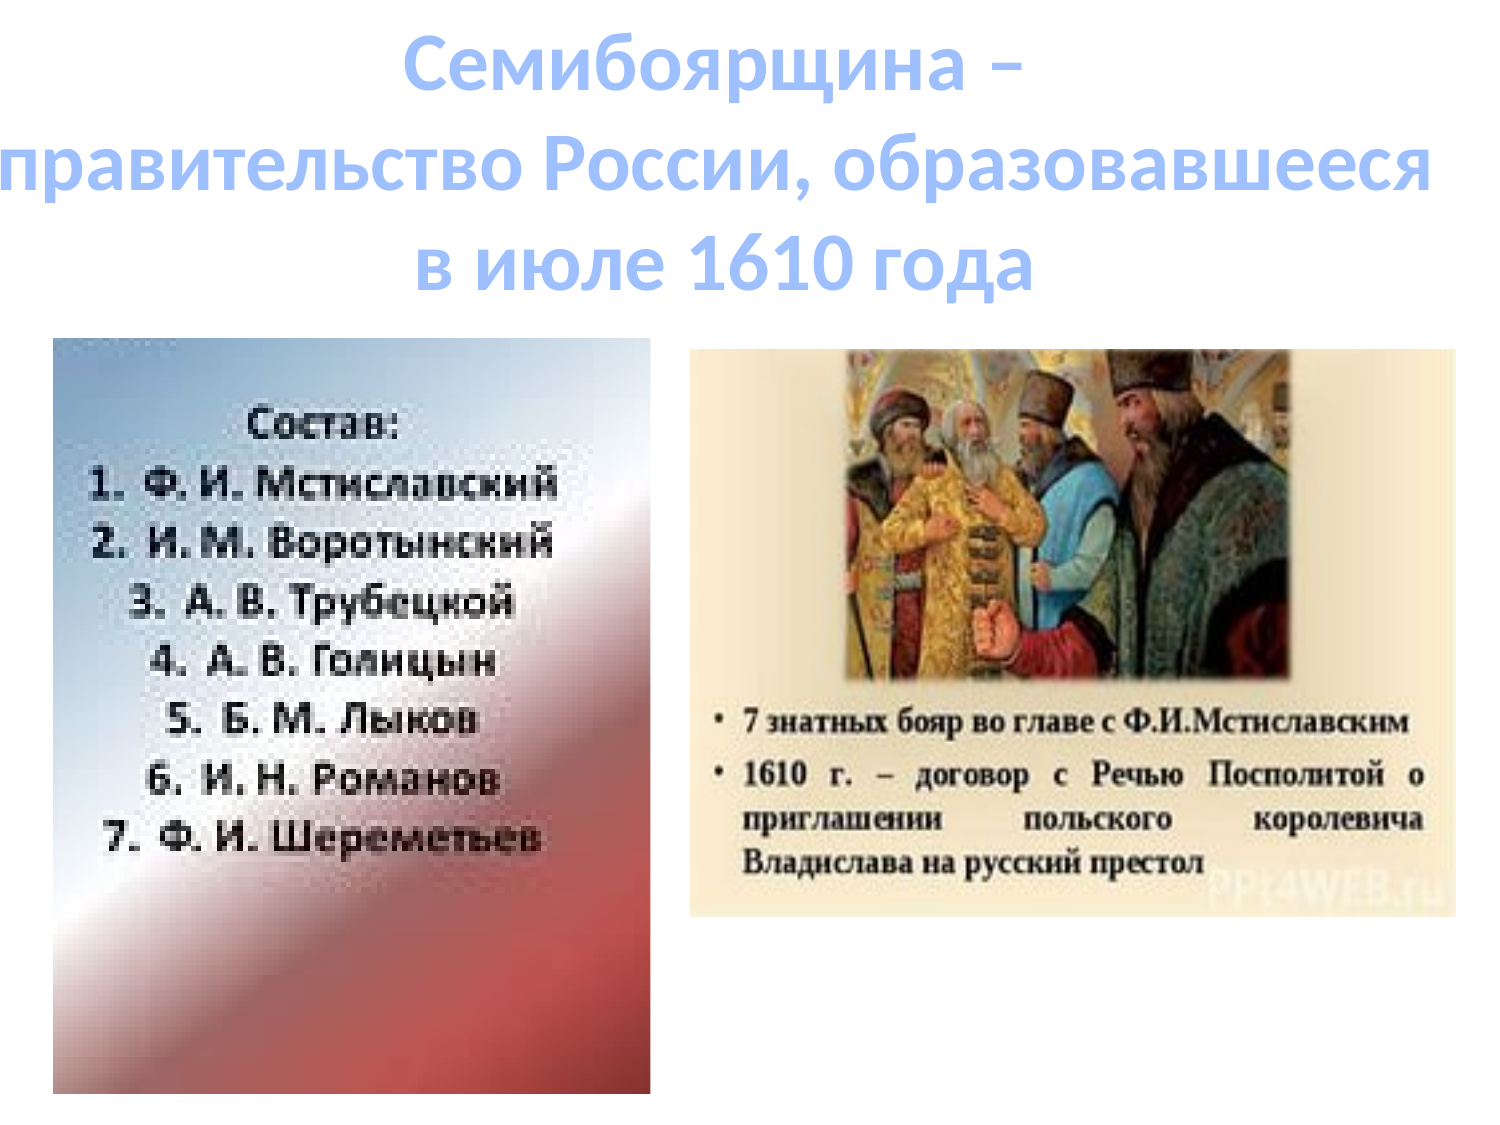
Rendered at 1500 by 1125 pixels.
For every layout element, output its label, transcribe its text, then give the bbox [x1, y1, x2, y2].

picture [689, 349, 1457, 918]
text_box Семибоярщина – правительство России, образовавшееся в июле 1610 года [0, 0, 1470, 315]
picture [52, 337, 651, 1095]
